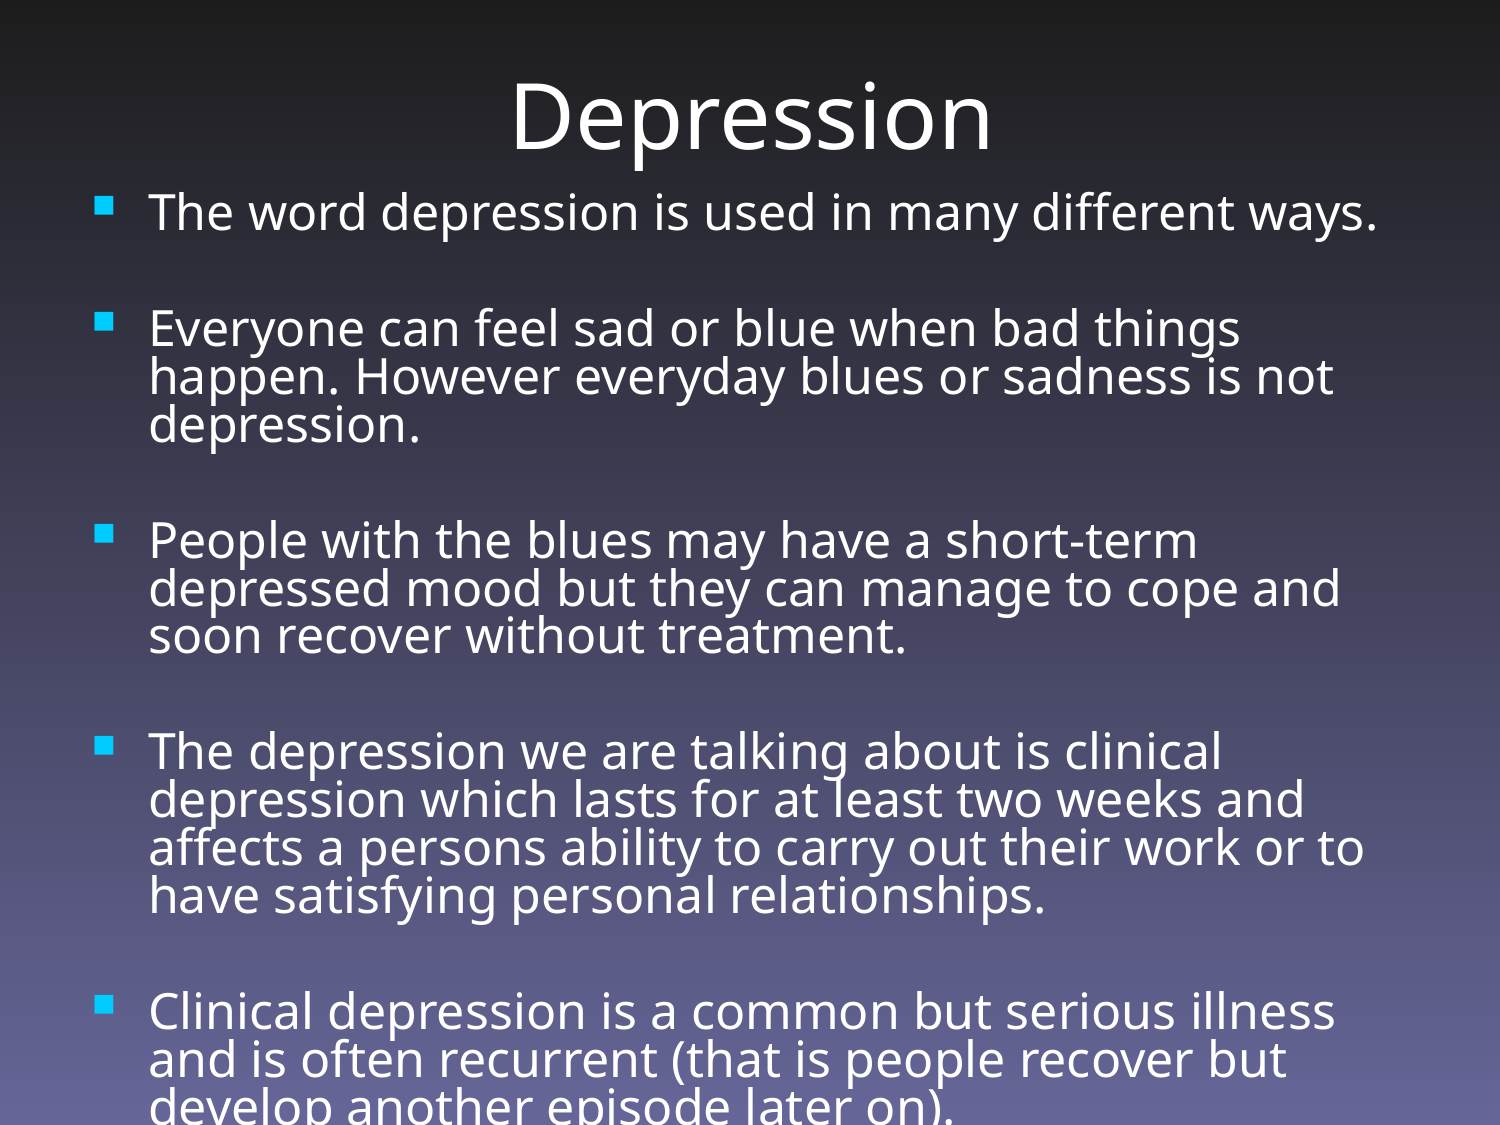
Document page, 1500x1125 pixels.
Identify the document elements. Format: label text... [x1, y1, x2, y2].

list The word depression is used in many different ways. Everyone can feel sad or blue when bad things happen. However everyday blues or sadness is not depression. People with the blues may have a short-term depressed mood but they can manage to cope and soon recover without treatment. The depression we are talking about is clinical depression which lasts for at least two weeks and affects a persons ability to carry out their work or to have satisfying personal relationships. Clinical depression is a common but serious illness and is often recurrent (that is people recover but develop another episode later on). [76, 184, 1428, 965]
title Depression [76, 0, 1428, 184]
